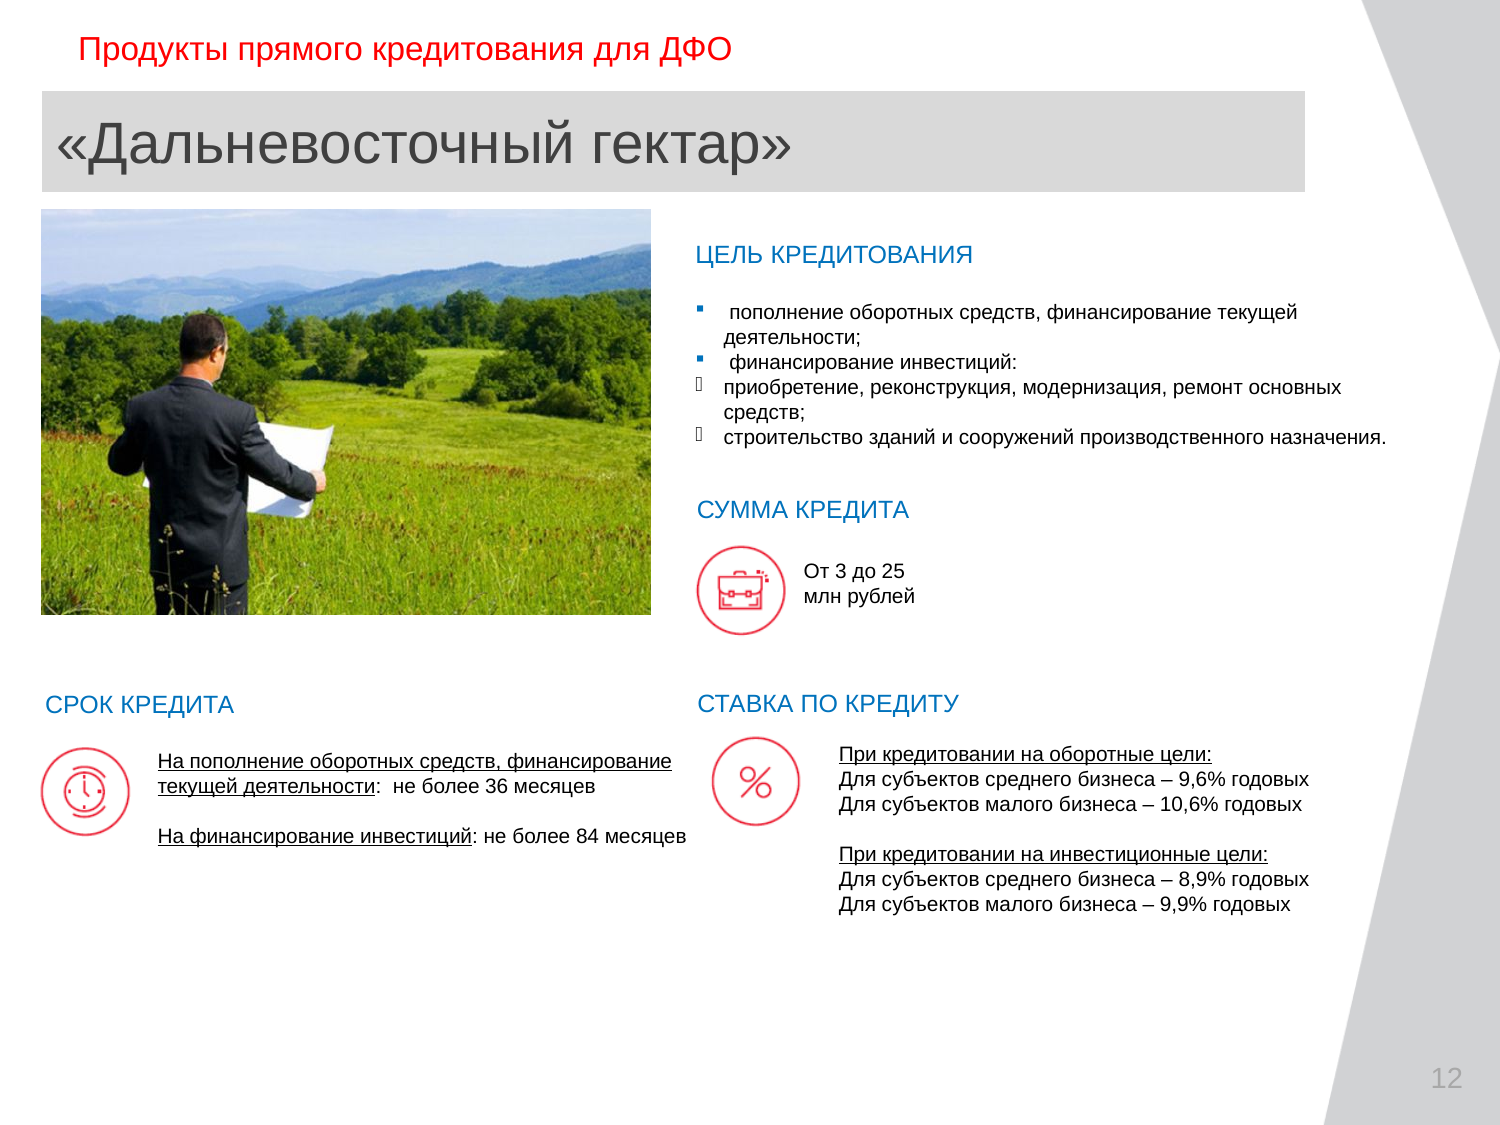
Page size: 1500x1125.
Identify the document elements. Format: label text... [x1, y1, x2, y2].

text_box СРОК КРЕДИТА [30, 681, 250, 726]
text_box СУММА КРЕДИТА [682, 485, 925, 531]
text_box СТАВКА ПО КРЕДИТУ [682, 680, 975, 726]
text_box На пополнение оборотных средств, финансирование текущей деятельности: не более 36 месяцев На финансирование инвестиций: не более 84 месяцев [142, 740, 771, 855]
title Продукты прямого кредитования для ДФО [63, 19, 1117, 89]
text_box При кредитовании на оборотные цели: Для субъектов среднего бизнеса – 9,6% годовых Для субъектов малого бизнеса – 10,6% годовых При кредитовании на инвестиционные цели: Для субъектов среднего бизнеса – 8,9% годовых Для субъектов малого бизнеса – 9,9% годовых [823, 733, 1325, 948]
text_box ЦЕЛЬ КРЕДИТОВАНИЯ пополнение оборотных средств, финансирование текущей деятельности; финансирование инвестиций: приобретение, реконструкция, модернизация, ремонт основных средств; строительство зданий и сооружений производственного назначения. [680, 231, 1424, 507]
text_box От 3 до 25 млн рублей [798, 550, 931, 616]
slide_number 12 [1128, 1046, 1478, 1107]
table_header «Дальневосточный гектар» [42, 91, 1305, 192]
picture [0, 0, 1500, 1125]
